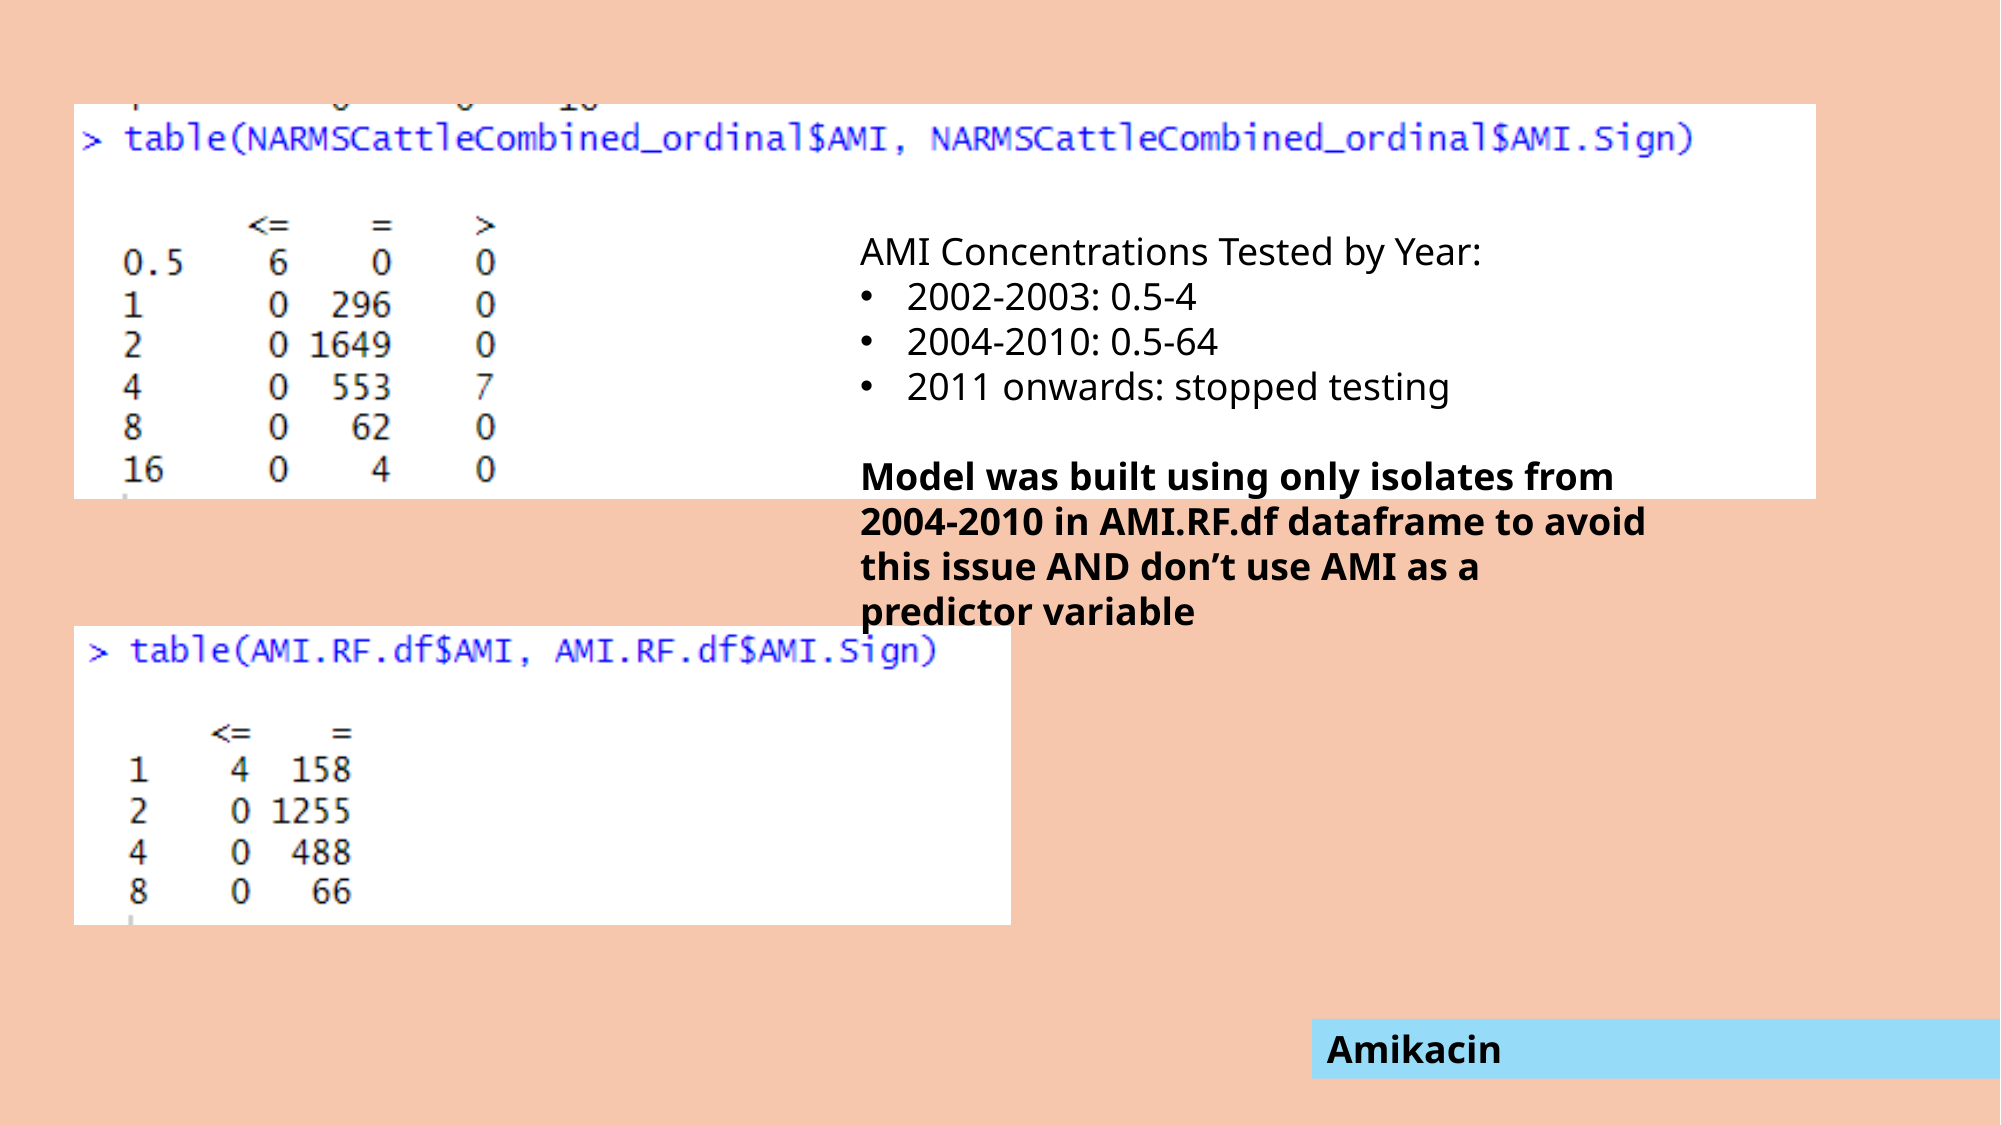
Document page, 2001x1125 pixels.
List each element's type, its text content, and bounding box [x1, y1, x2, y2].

picture [73, 625, 1012, 926]
text_box Amikacin [1312, 1018, 2000, 1079]
picture [73, 104, 1817, 499]
text_box AMI Concentrations Tested by Year: 2002-2003: 0.5-4 2004-2010: 0.5-64 2011 onwards: stopped testing Model was built using only isolates from 2004-2010 in AMI.RF.df dataframe to avoid this issue AND don’t use AMI as a predictor variable [845, 499, 1672, 641]
